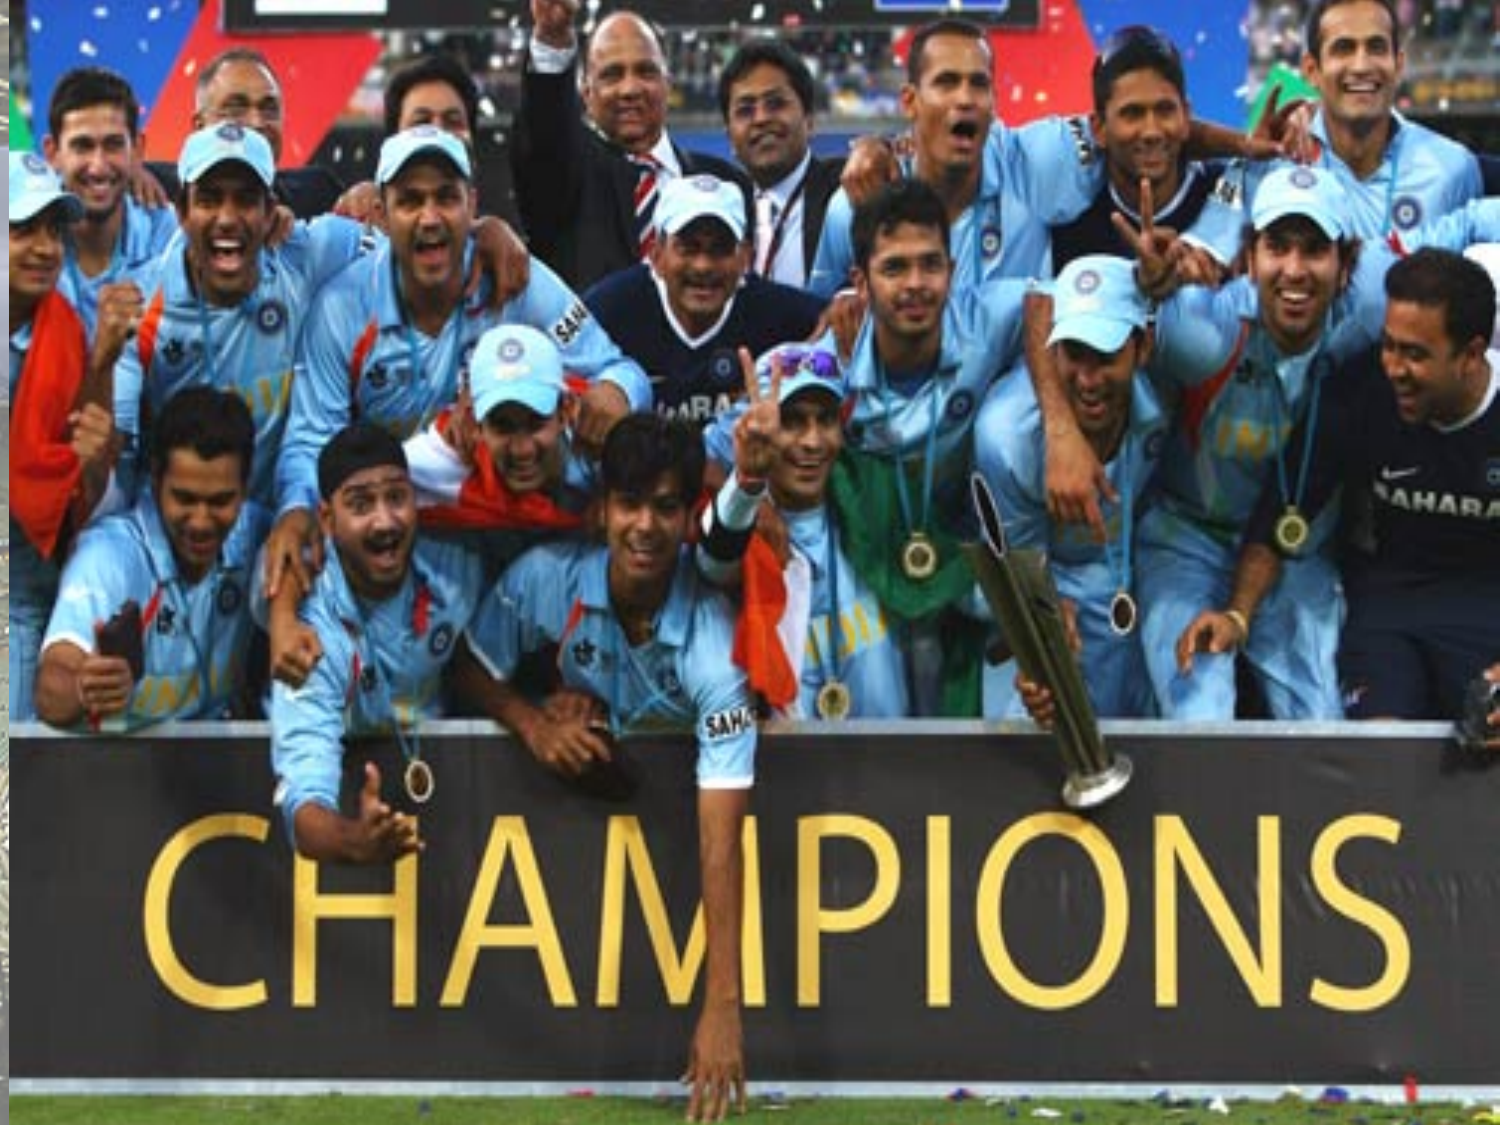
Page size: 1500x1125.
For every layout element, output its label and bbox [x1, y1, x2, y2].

list [9, 0, 1500, 1125]
